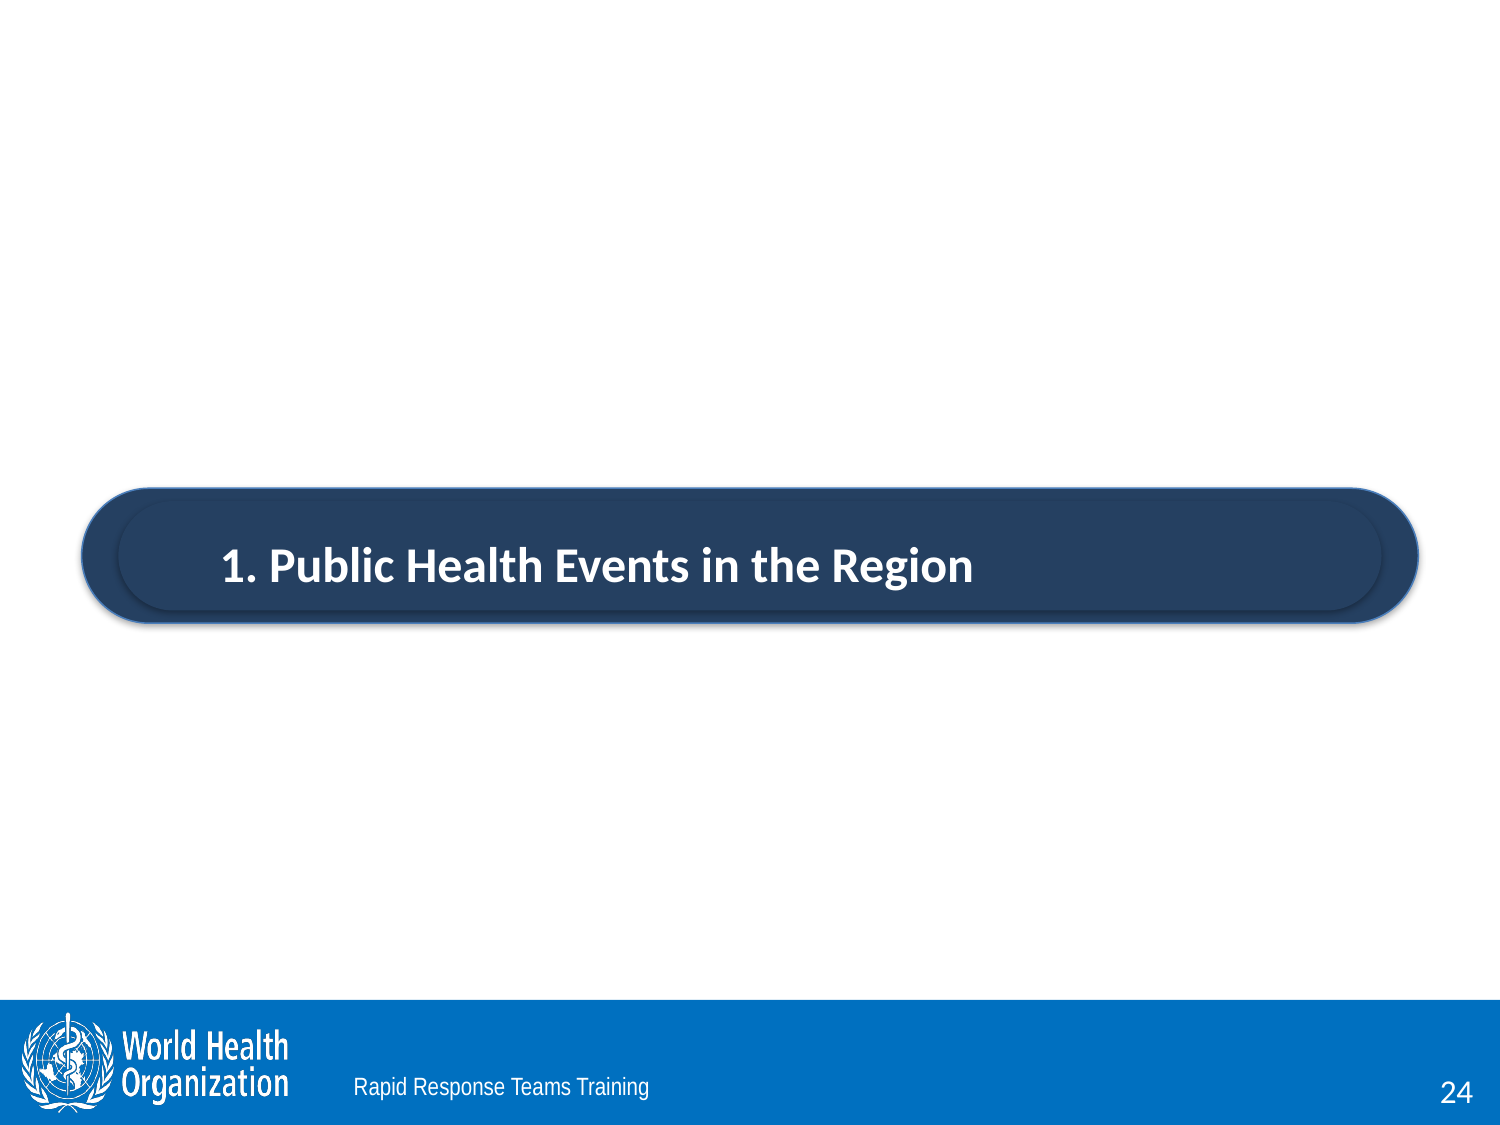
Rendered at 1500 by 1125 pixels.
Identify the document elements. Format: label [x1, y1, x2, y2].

picture [21, 1012, 288, 1113]
text_box [81, 487, 1419, 624]
